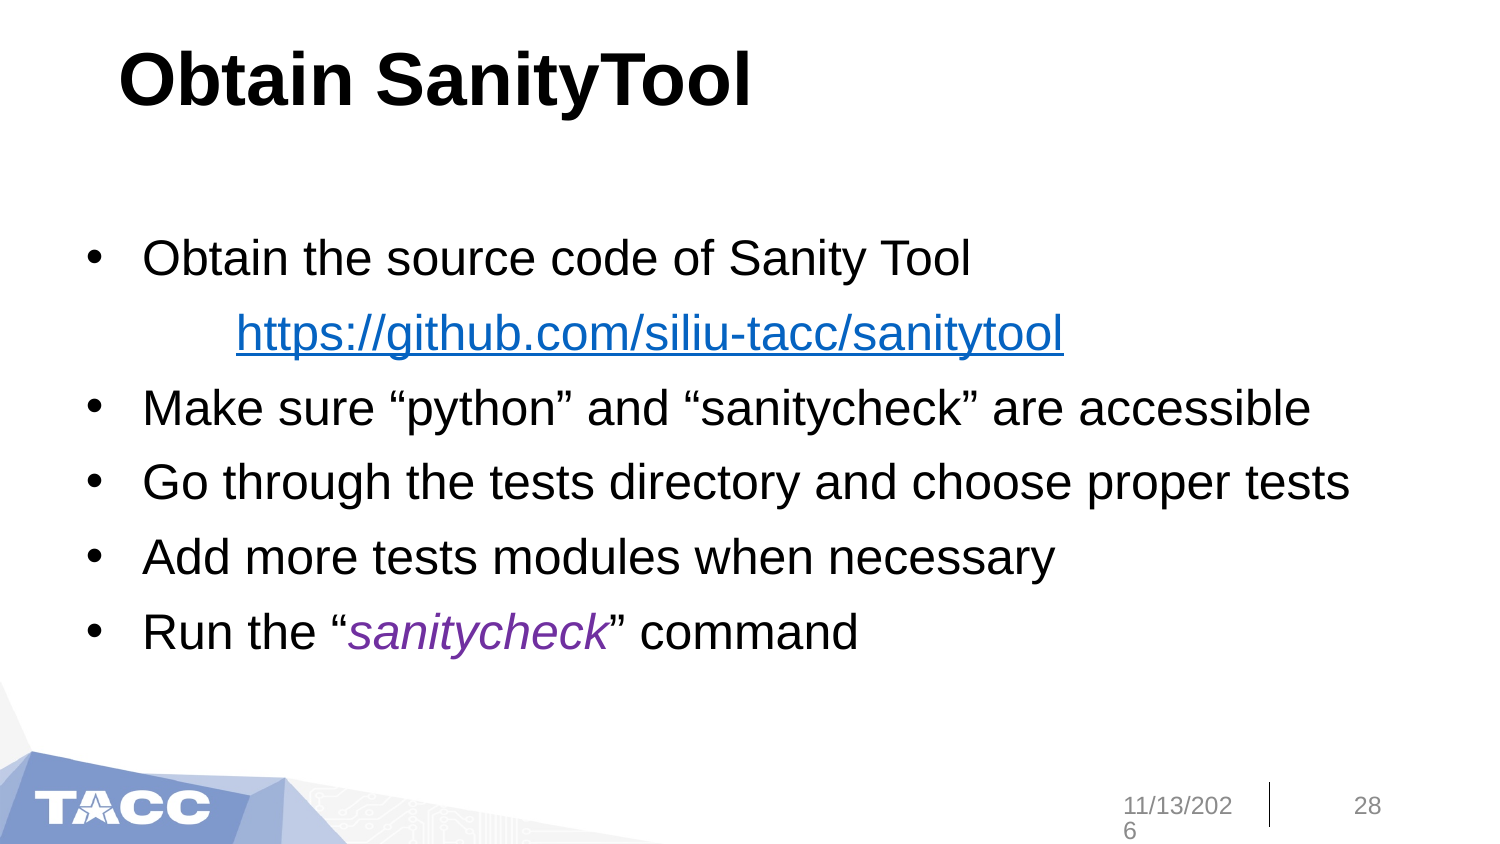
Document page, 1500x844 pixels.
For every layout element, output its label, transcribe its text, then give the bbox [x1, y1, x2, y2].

list Obtain the source code of Sanity Tool https://github.com/siliu-tacc/sanitytool Make sure “python” and “sanitycheck” are accessible Go through the tests directory and choose proper tests Add more tests modules when necessary Run the “sanitycheck” command [70, 224, 1452, 760]
slide_number 28 [1284, 782, 1397, 827]
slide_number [1108, 782, 1255, 827]
picture [0, 0, 1500, 844]
title Obtain SanityTool [103, 0, 1397, 164]
